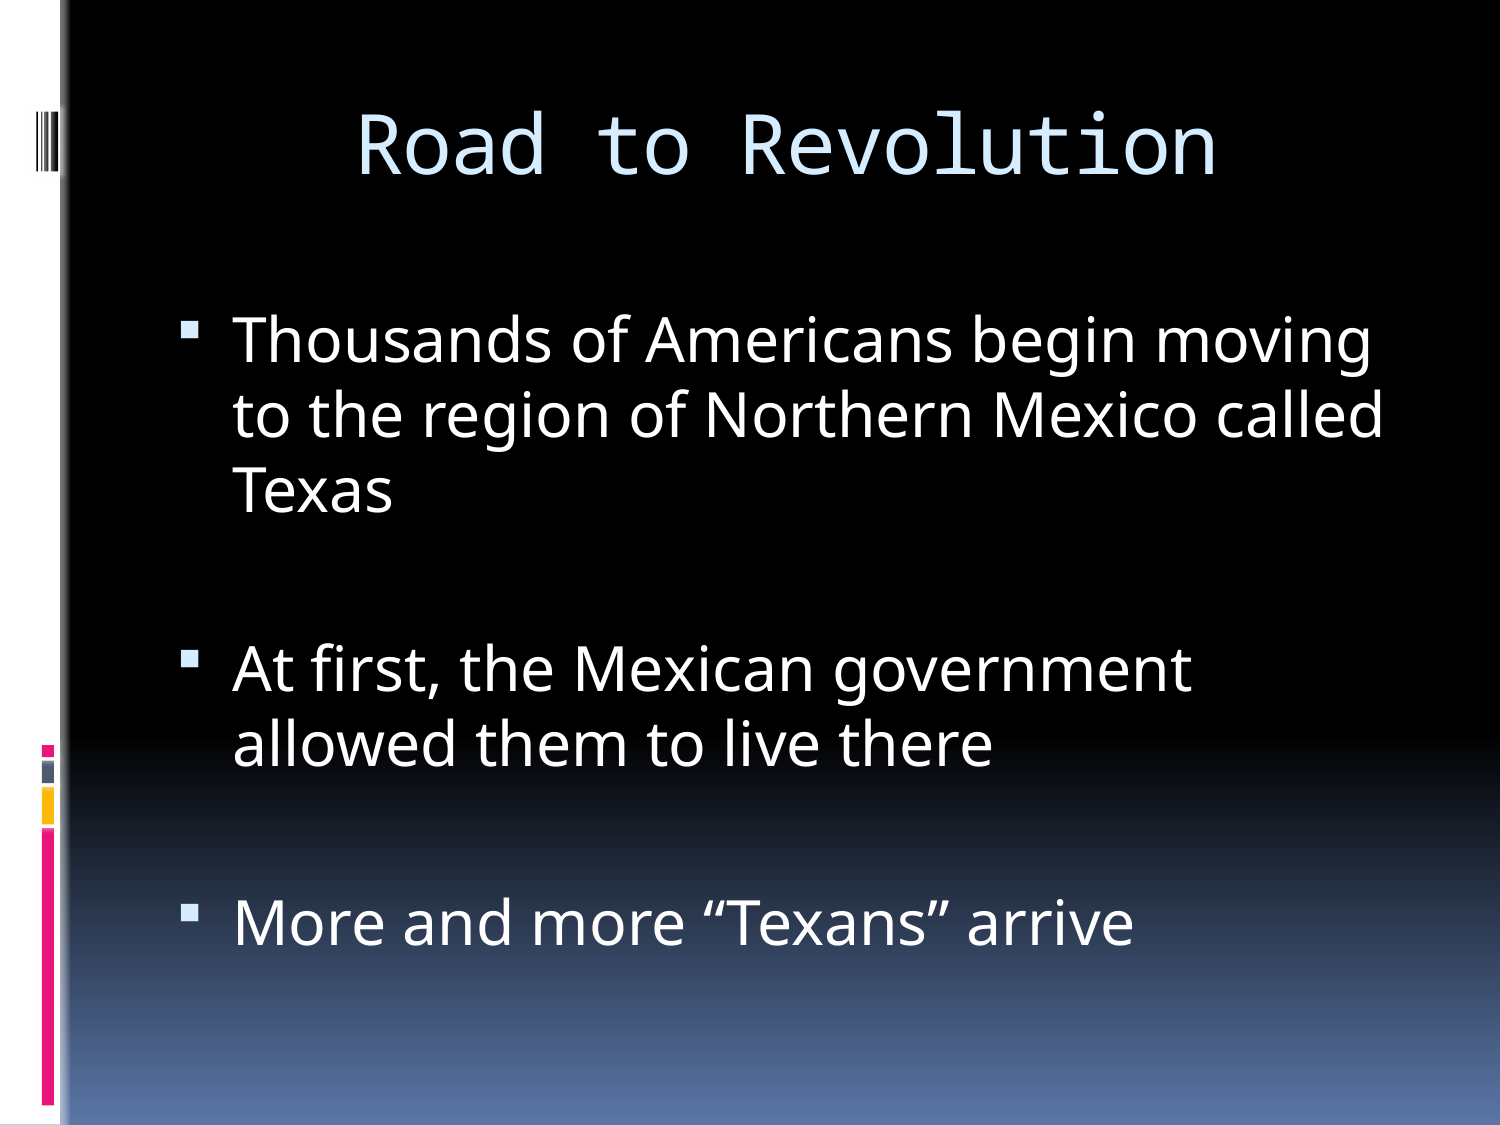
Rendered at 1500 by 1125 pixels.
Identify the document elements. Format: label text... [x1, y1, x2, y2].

list Thousands of Americans begin moving to the region of Northern Mexico called Texas At first, the Mexican government allowed them to live there More and more “Texans” arrive [150, 292, 1425, 1043]
title Road to Revolution [150, 83, 1425, 234]
